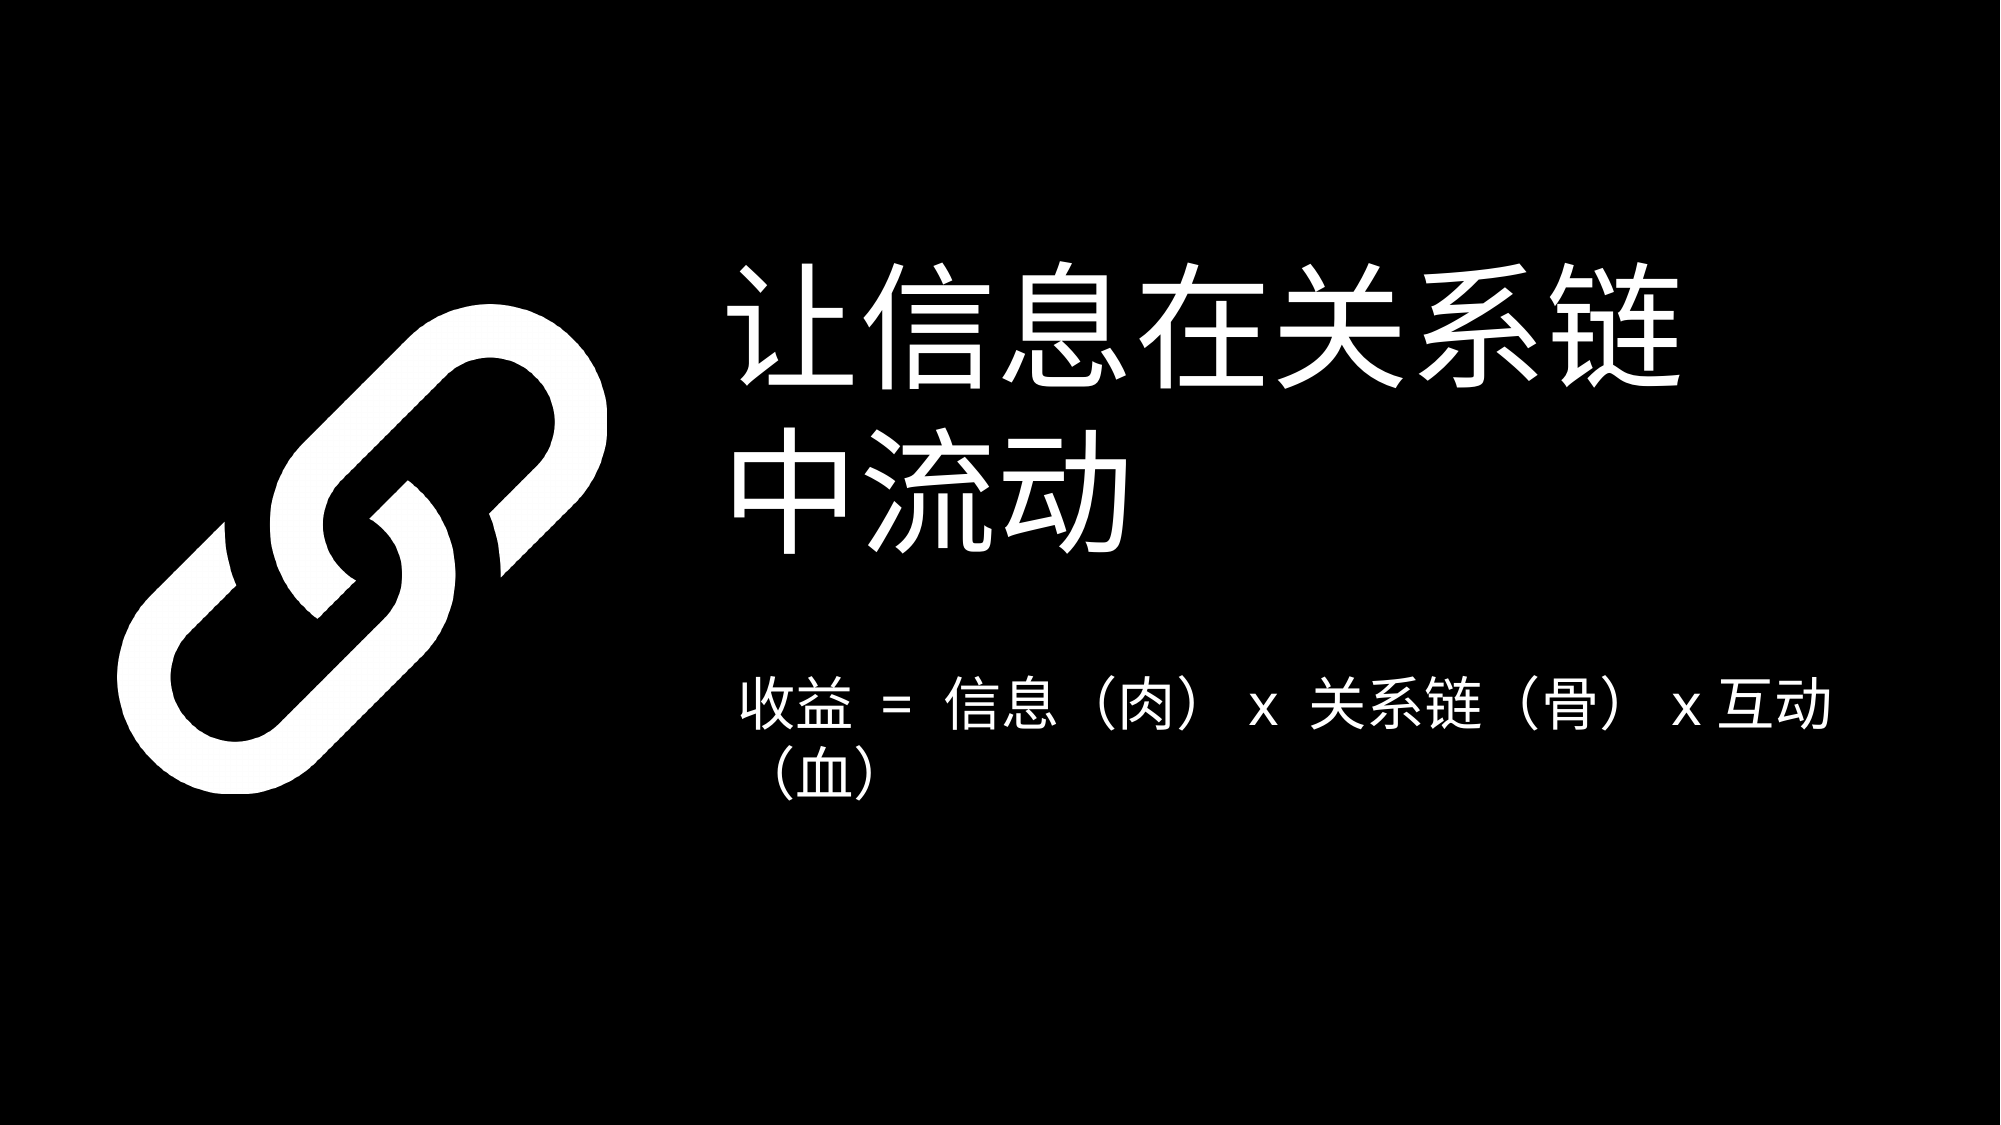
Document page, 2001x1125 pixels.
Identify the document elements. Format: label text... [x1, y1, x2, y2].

text_box 收益 = 信息（肉）x 关系链（骨）x互动（血） [722, 659, 1944, 815]
text_box 让信息在关系链中流动 [706, 234, 1797, 579]
picture [117, 304, 607, 795]
